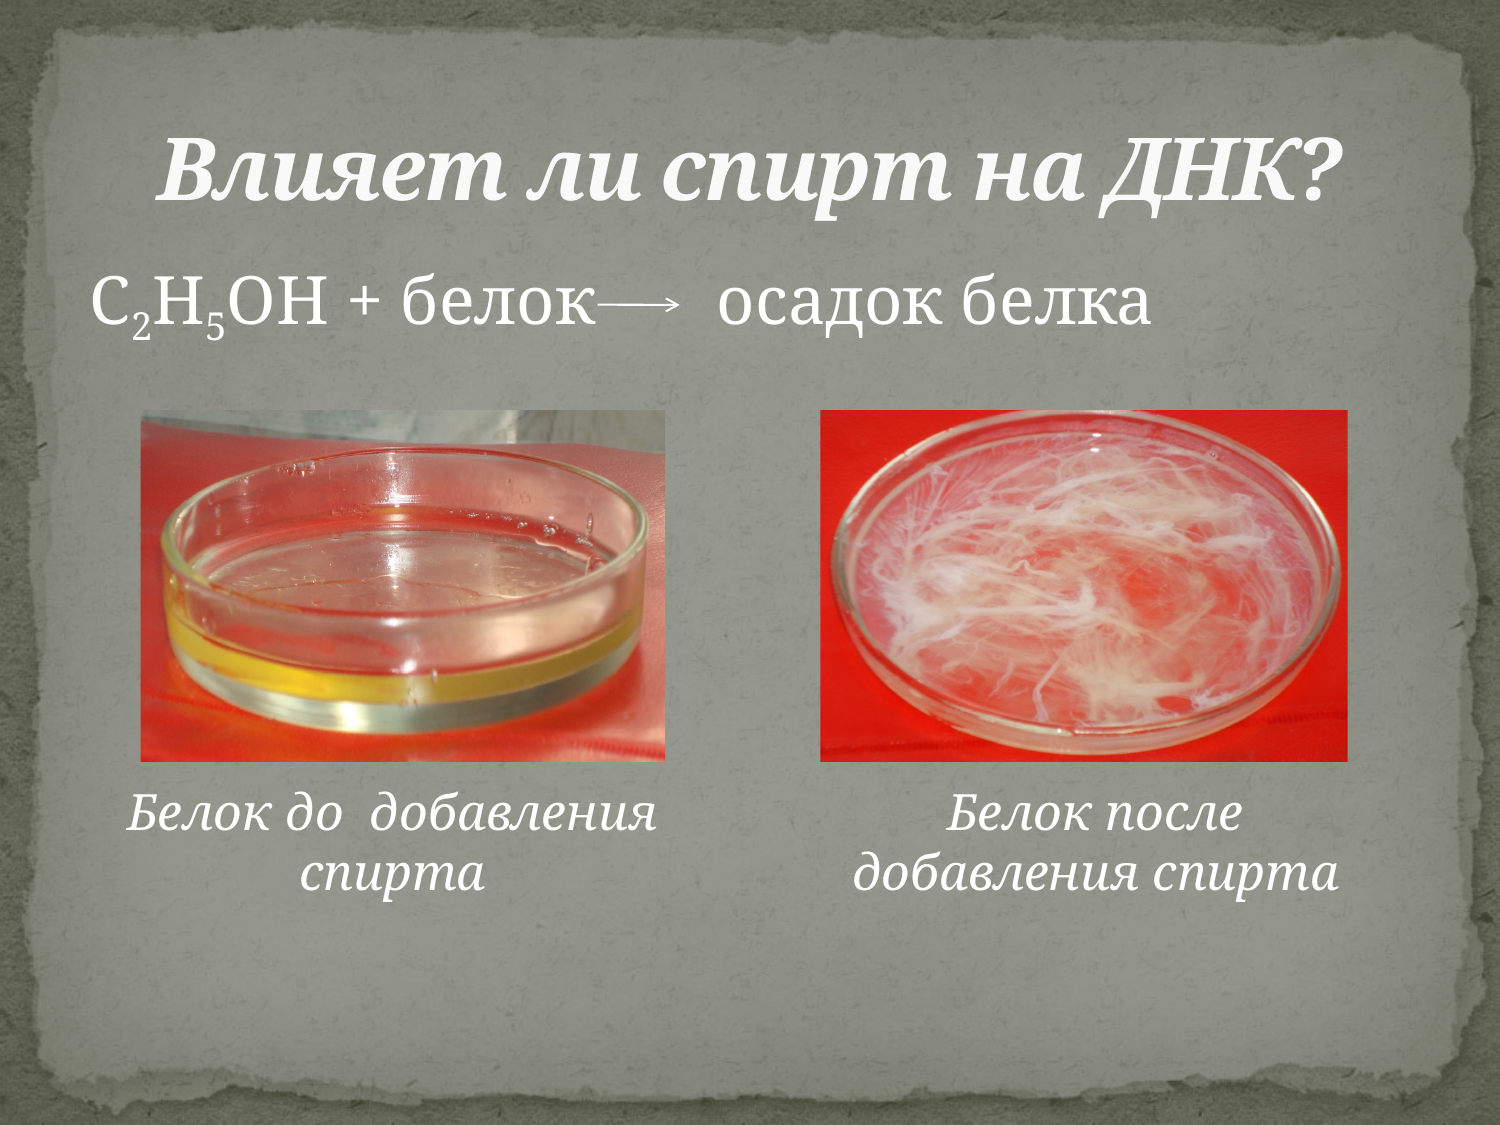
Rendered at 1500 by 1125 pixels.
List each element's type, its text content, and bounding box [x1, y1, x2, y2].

text_box Белок до добавления спирта [105, 773, 680, 909]
list C2H5OH + белок осадок белка [75, 249, 1425, 1000]
picture [820, 410, 1348, 762]
title Влияет ли спирт на ДНК? [74, 24, 1425, 225]
picture [140, 410, 666, 762]
text_box Белок после добавления спирта [820, 773, 1372, 909]
